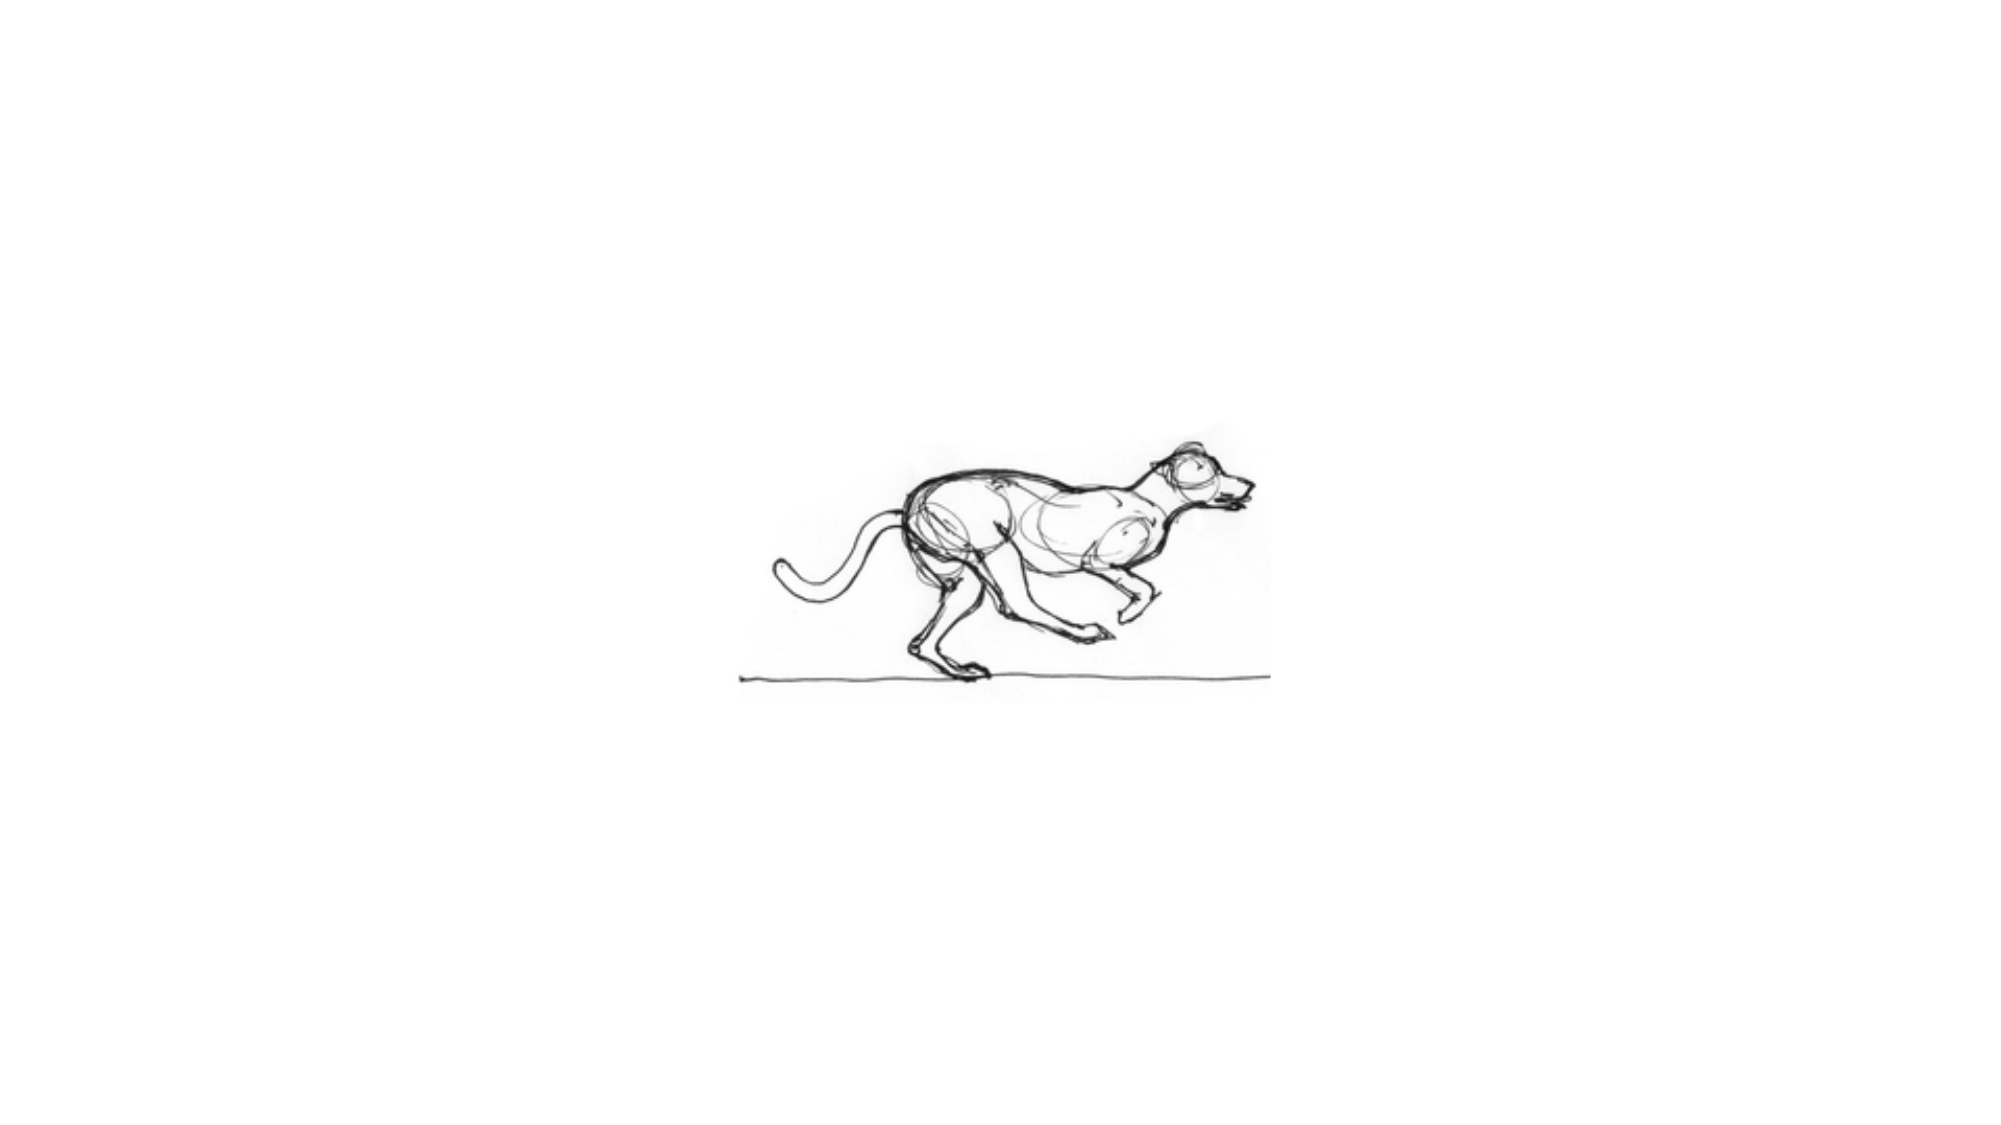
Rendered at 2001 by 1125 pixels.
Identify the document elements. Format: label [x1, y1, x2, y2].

text_box [729, 413, 1271, 712]
